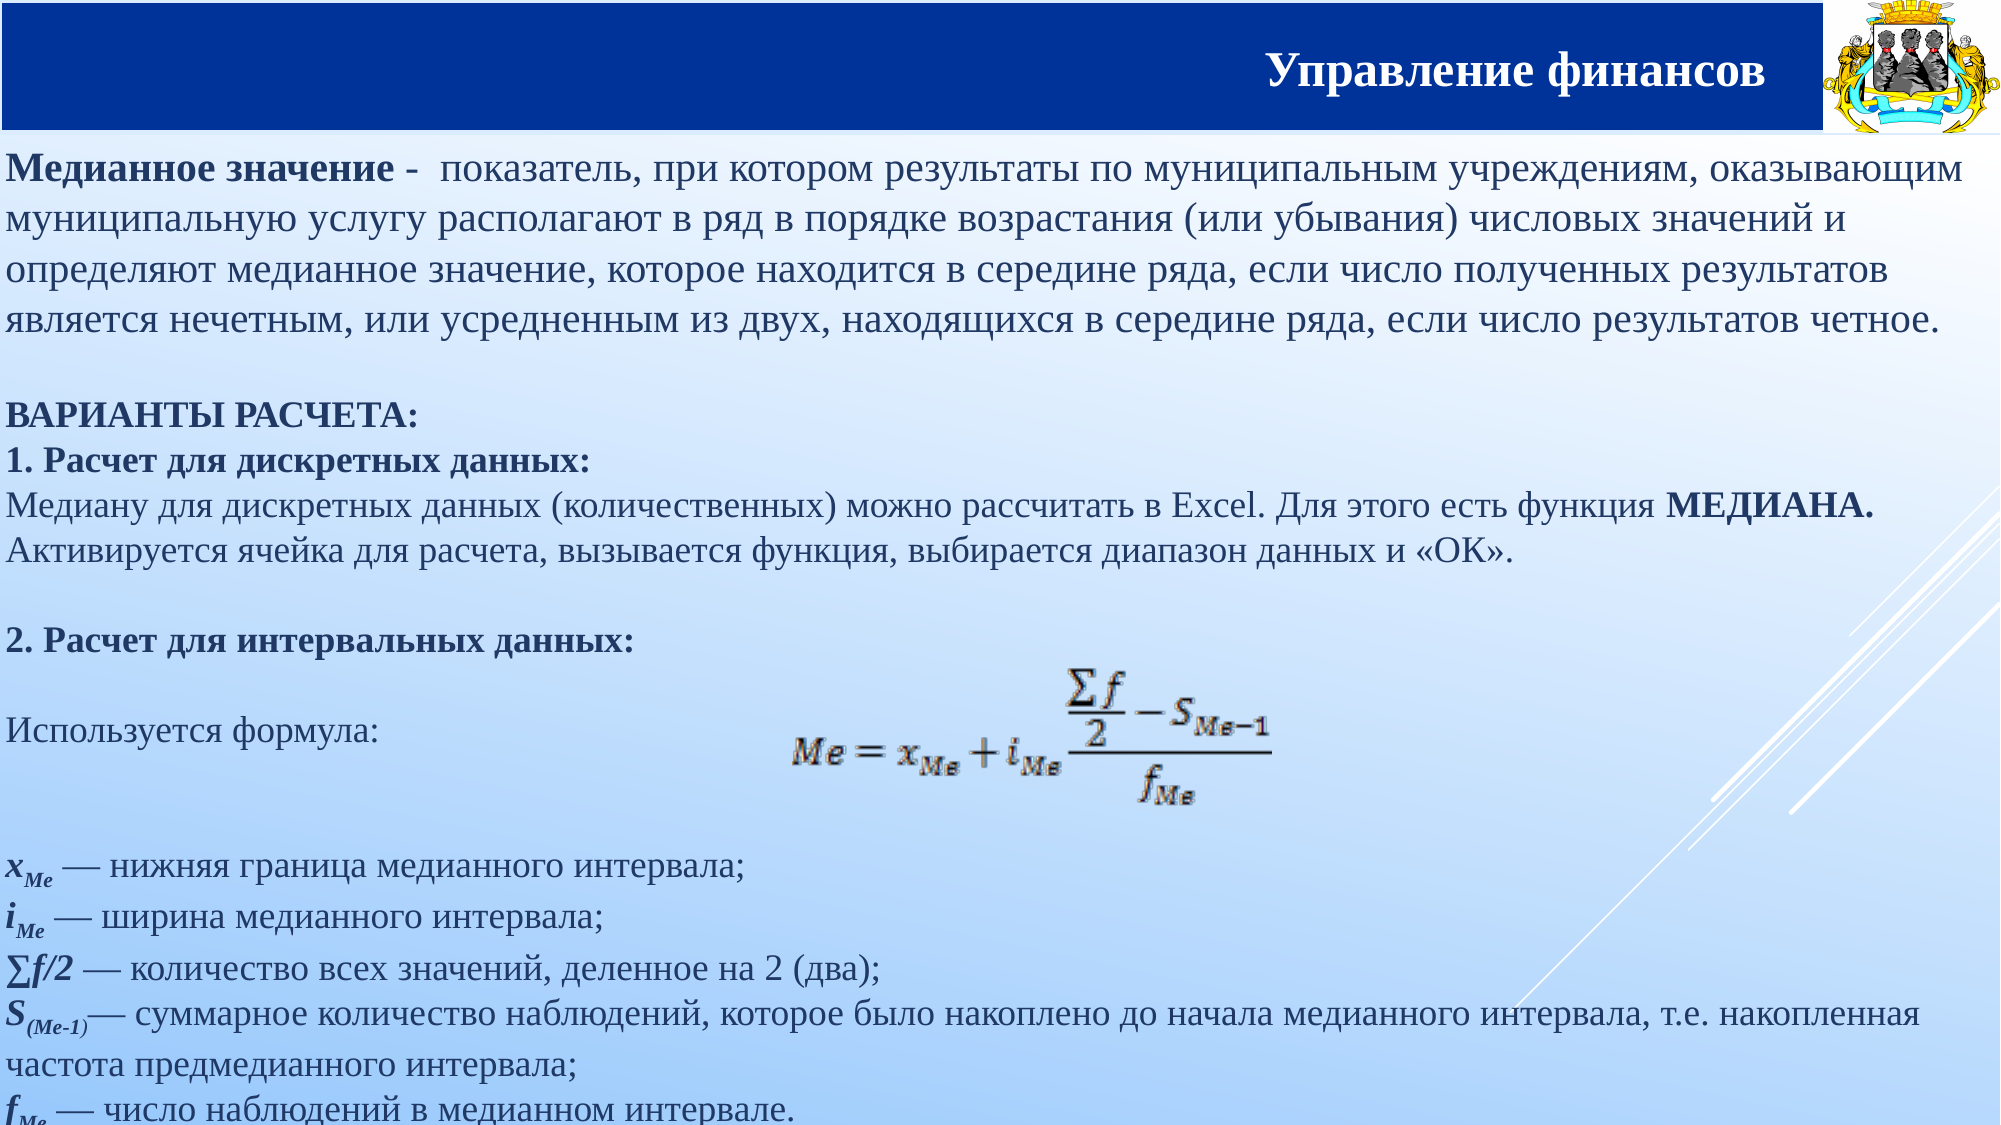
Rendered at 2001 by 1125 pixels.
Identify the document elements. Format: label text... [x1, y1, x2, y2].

text_box Управление финансов [0, 0, 1823, 132]
text_box Медианное значение - показатель, при котором результаты по муниципальным учреждениям, оказывающим муниципальную услугу располагают в ряд в порядке возрастания (или убывания) числовых значений и определяют медианное значение, которое находится в середине ряда, если число полученных результатов является нечетным, или усредненным из двух, находящихся в середине ряда, если число результатов четное. ВАРИАНТЫ РАСЧЕТА: 1. Расчет для дискретных данных: Медиану для дискретных данных (количественных) можно рассчитать в Excel. Для этого есть функция МЕДИАНА. Активируется ячейка для расчета, вызывается функция, выбирается диапазон данных и «ОК». 2. Расчет для интервальных данных: Используется формула: xMe — нижняя граница медианного интервала; iMe — ширина медианного интервала; ∑f/2 — количество всех значений, деленное на 2 (два); S(Me-1)— суммарное количество наблюдений, которое было накоплено до начала медианного интервала, т.е. накопленная частота предмедианного интервала; fMe — число наблюдений в медианном интервале. [0, 132, 1991, 1125]
picture [1823, 0, 2000, 134]
picture [791, 666, 1273, 816]
